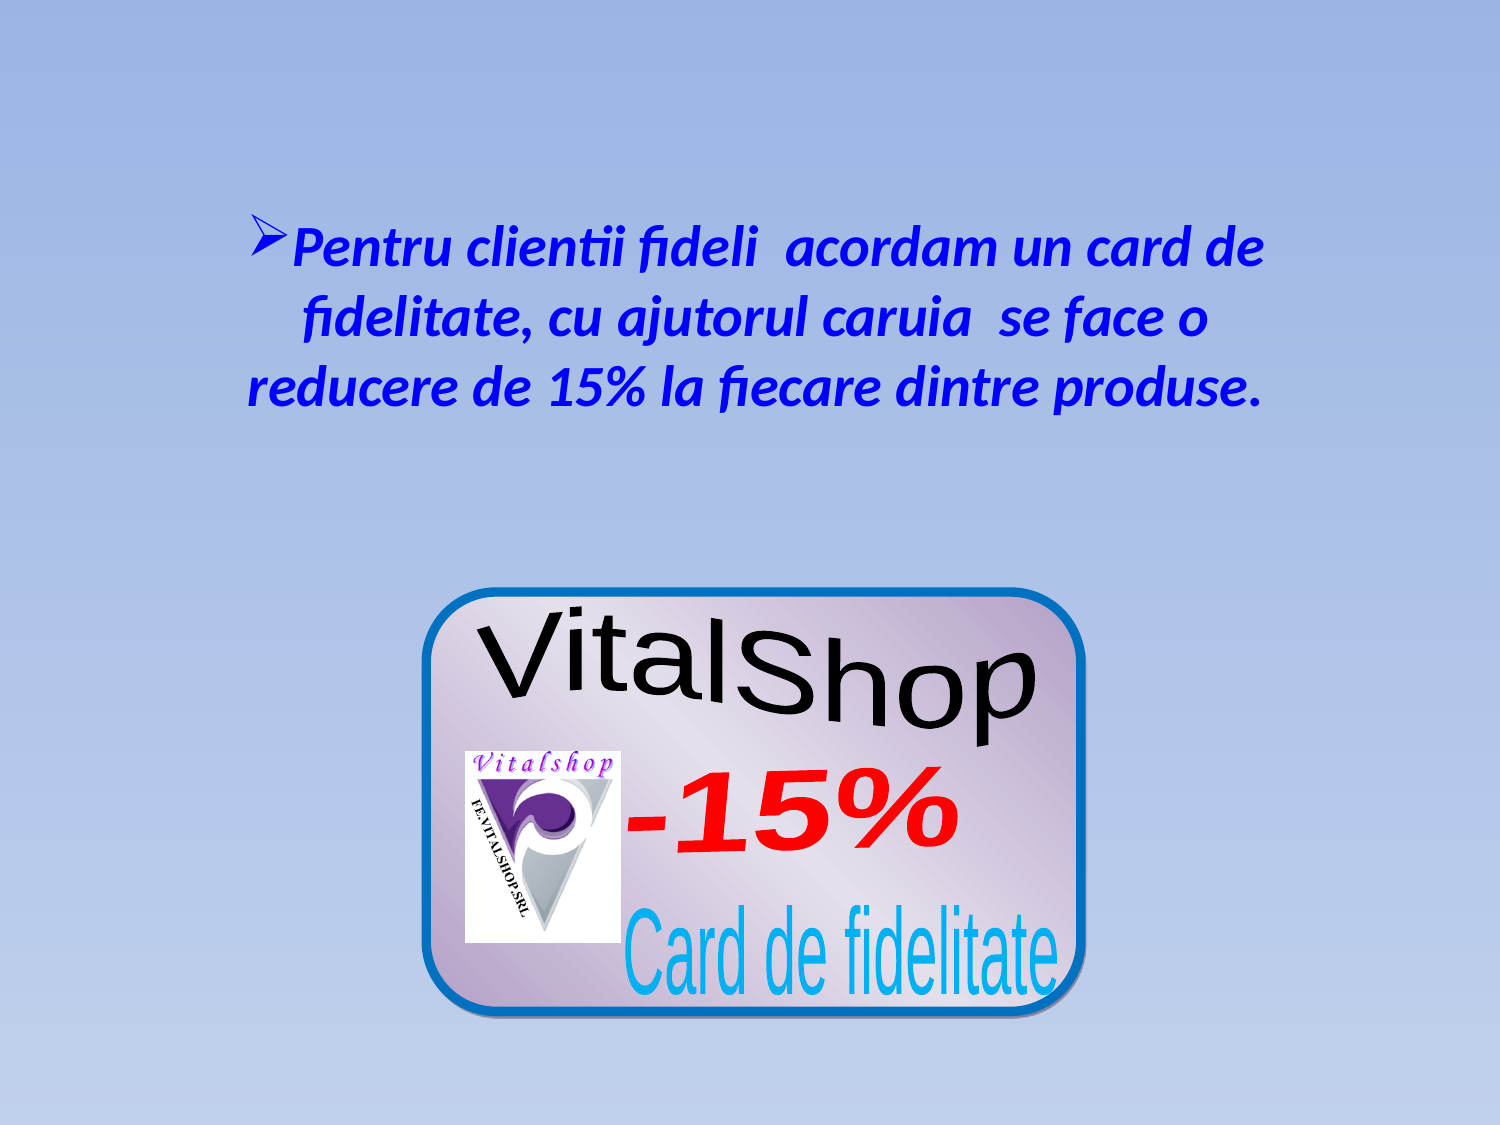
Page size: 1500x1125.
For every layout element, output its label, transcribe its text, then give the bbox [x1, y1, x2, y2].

text_box Pentru clientii fideli acordam un card de fidelitate, cu ajutorul caruia se face o reducere de 15% la fiecare dintre produse. [182, 200, 1329, 426]
picture [465, 751, 621, 943]
text_box [426, 591, 1081, 1012]
